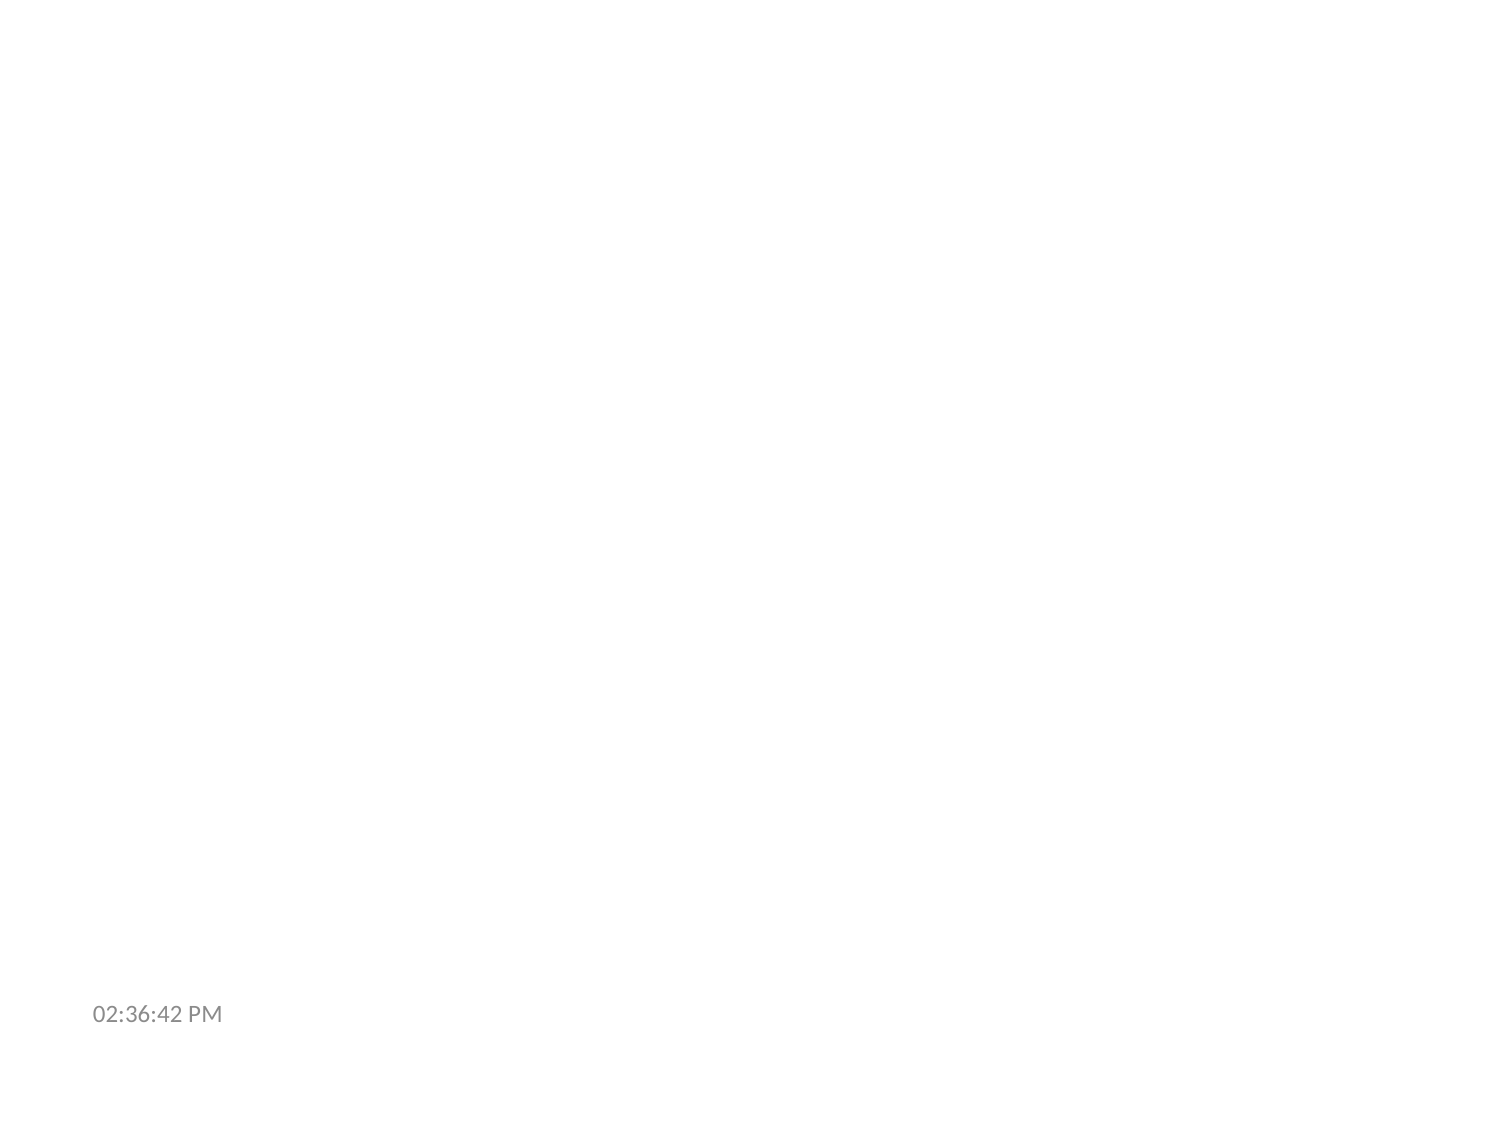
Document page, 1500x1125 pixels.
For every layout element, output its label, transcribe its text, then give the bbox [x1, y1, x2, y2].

text_box 3:35:09 PM [77, 982, 428, 1043]
